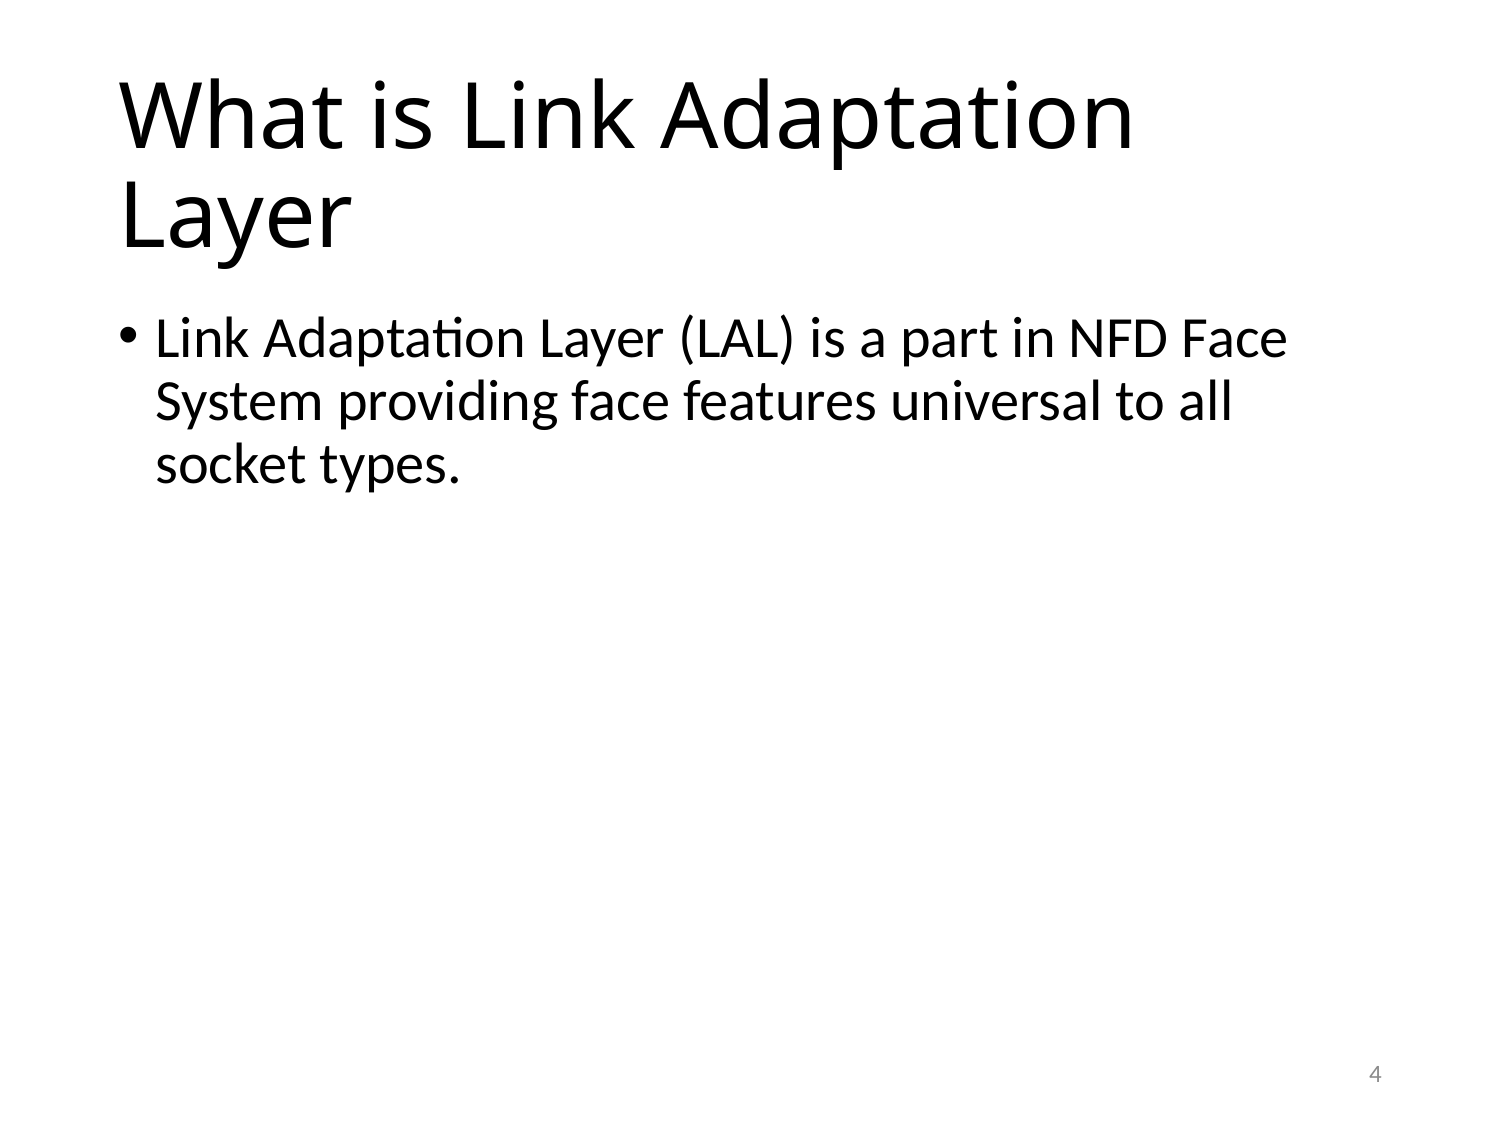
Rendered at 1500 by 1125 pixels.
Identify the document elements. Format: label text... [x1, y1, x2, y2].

title What is Link Adaptation Layer [103, 59, 1397, 278]
slide_number 4 [1059, 1042, 1397, 1103]
list Link Adaptation Layer (LAL) is a part in NFD Face System providing face features universal to all socket types. [103, 299, 1397, 1014]
